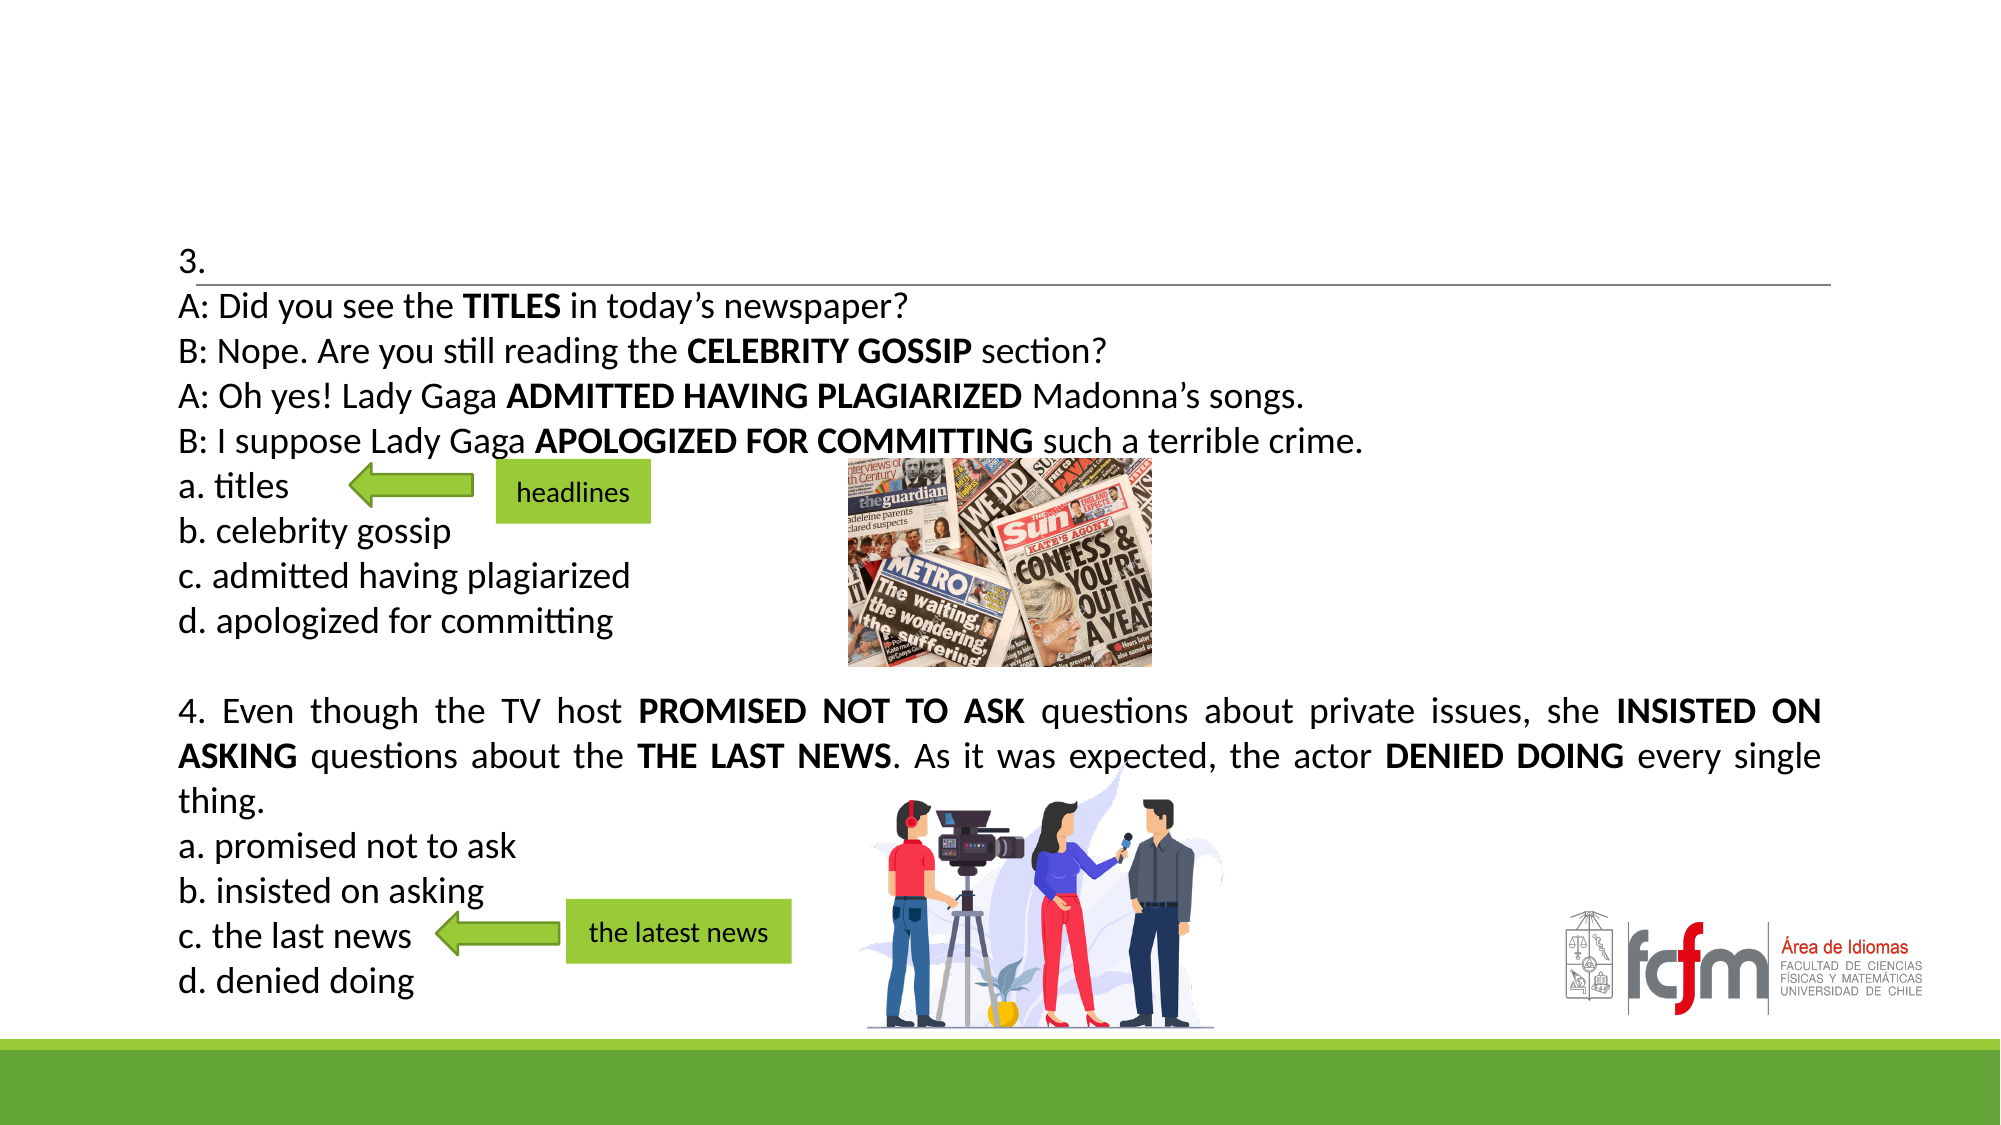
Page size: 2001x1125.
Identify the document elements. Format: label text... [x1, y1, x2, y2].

text_box 3. A: Did you see the TITLES in today’s newspaper? B: Nope. Are you still reading the CELEBRITY GOSSIP section? A: Oh yes! Lady Gaga ADMITTED HAVING PLAGIARIZED Madonna’s songs. B: I suppose Lady Gaga APOLOGIZED FOR COMMITTING such a terrible crime. a. titles b. celebrity gossip c. admitted having plagiarized d. apologized for committing 4. Even though the TV host PROMISED NOT TO ASK questions about private issues, she INSISTED ON ASKING questions about the THE LAST NEWS. As it was expected, the actor DENIED DOING every single thing. a. promised not to ask b. insisted on asking c. the last news d. denied doing [163, 228, 1837, 1009]
text_box [349, 463, 473, 507]
picture [848, 751, 1232, 1042]
picture [1550, 911, 1935, 1017]
picture [848, 458, 1152, 667]
text_box headlines [495, 458, 651, 524]
text_box the latest news [566, 898, 792, 964]
text_box [436, 911, 560, 956]
